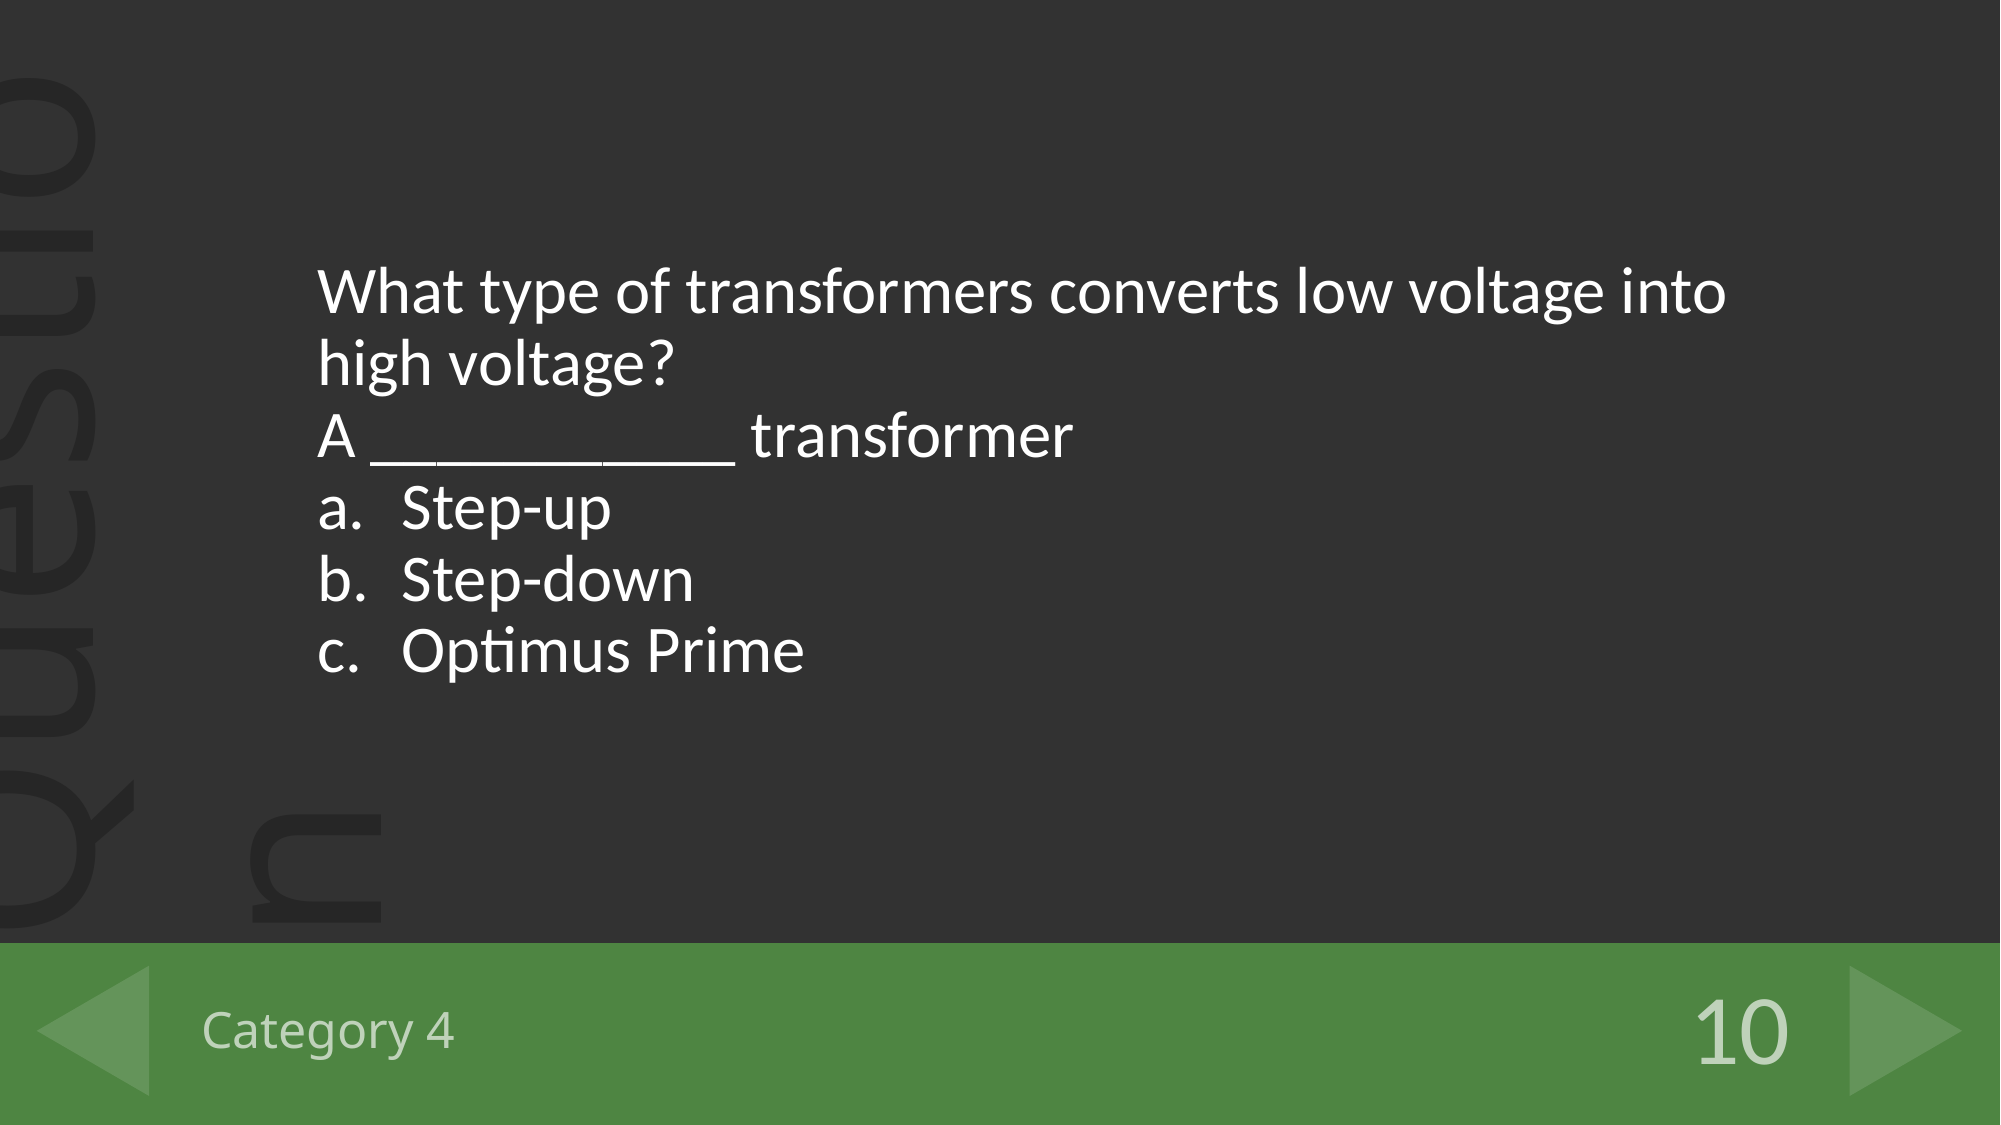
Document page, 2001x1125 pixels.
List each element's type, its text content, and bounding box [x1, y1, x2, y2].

list What type of transformers converts low voltage into high voltage? A ___________ transformer Step-up Step-down Optimus Prime [302, 307, 1760, 636]
list 10 [1494, 967, 1806, 1097]
title Category 4 [185, 967, 1494, 1097]
